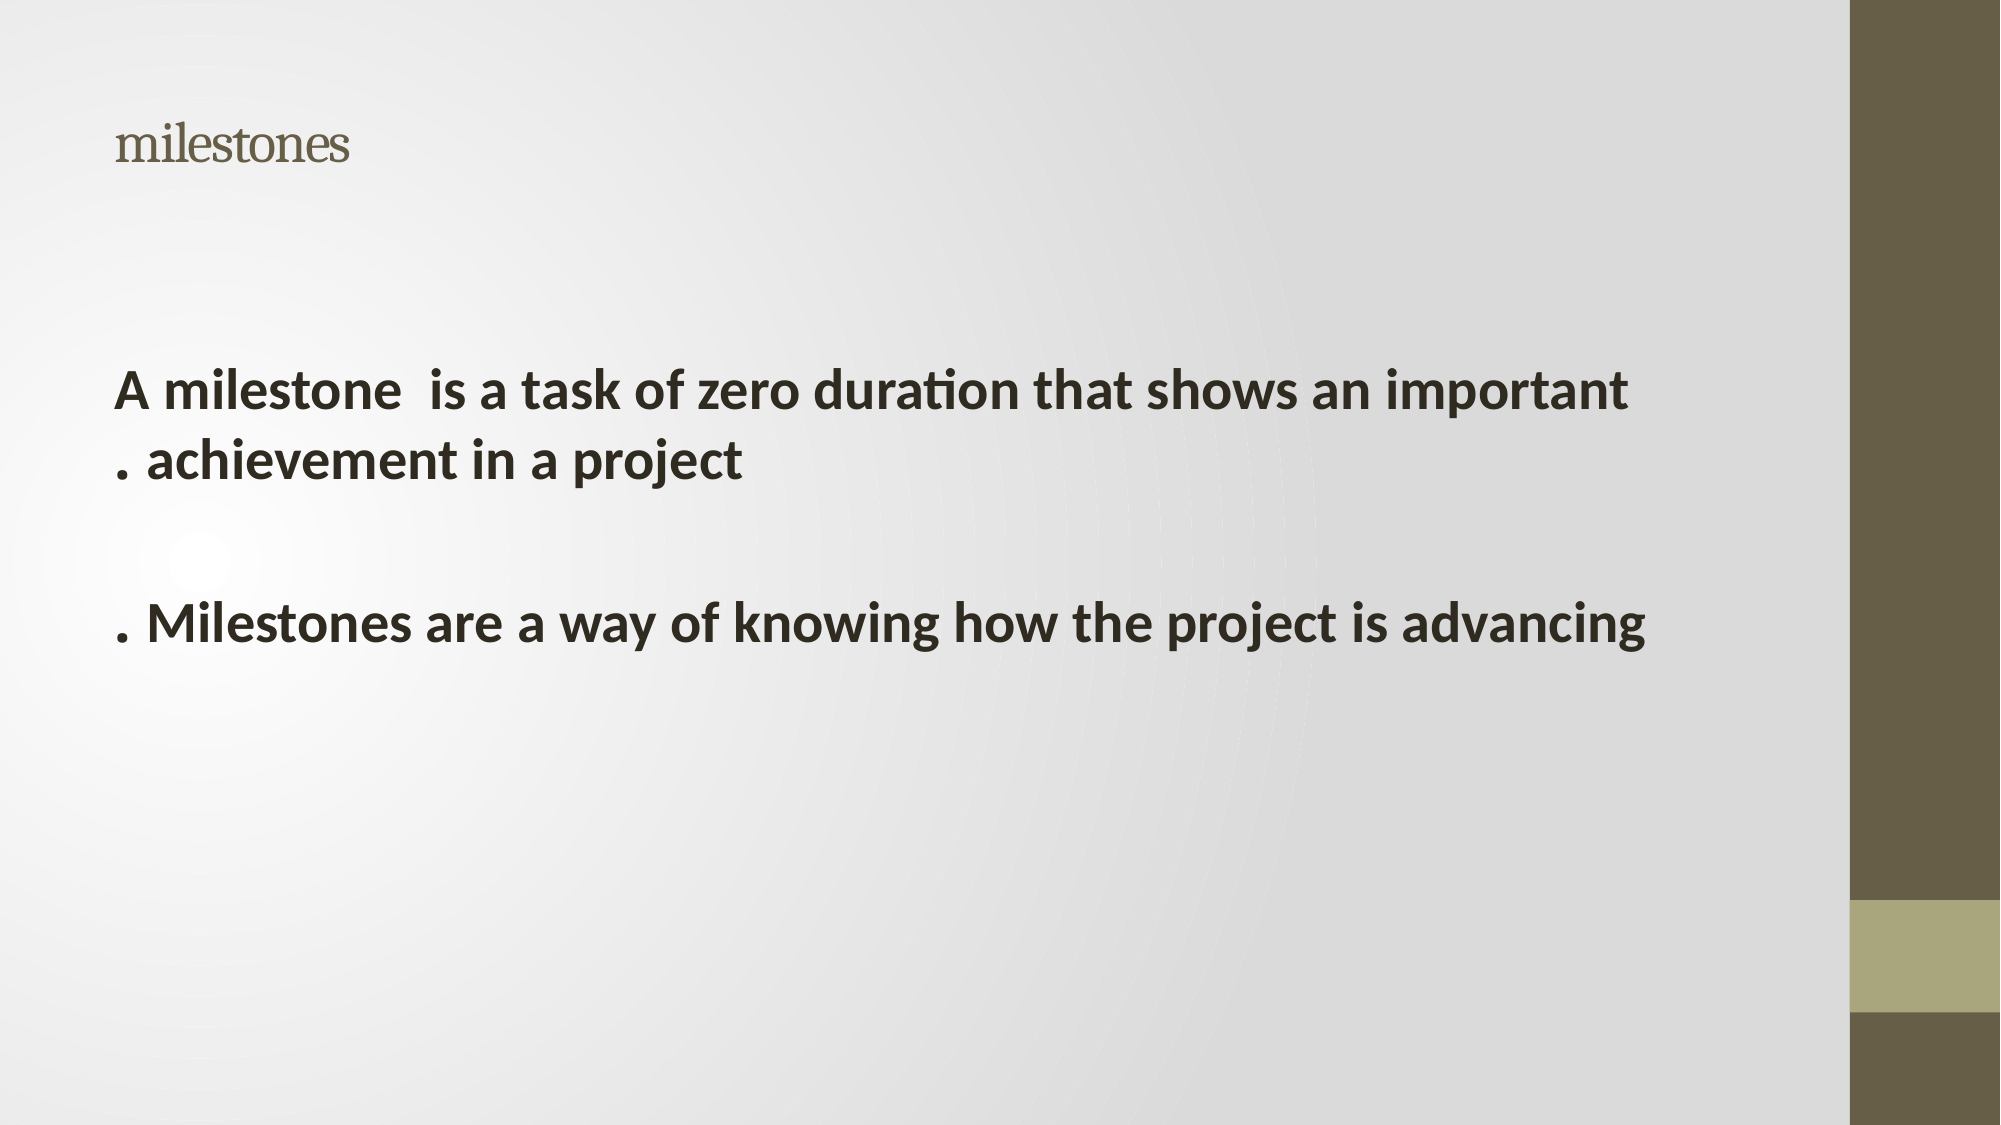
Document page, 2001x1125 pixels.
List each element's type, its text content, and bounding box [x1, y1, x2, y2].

title milestones [99, 45, 1767, 233]
list A milestone is a task of zero duration that shows an important achievement in a project . Milestones are a way of knowing how the project is advancing . [99, 262, 1767, 1050]
